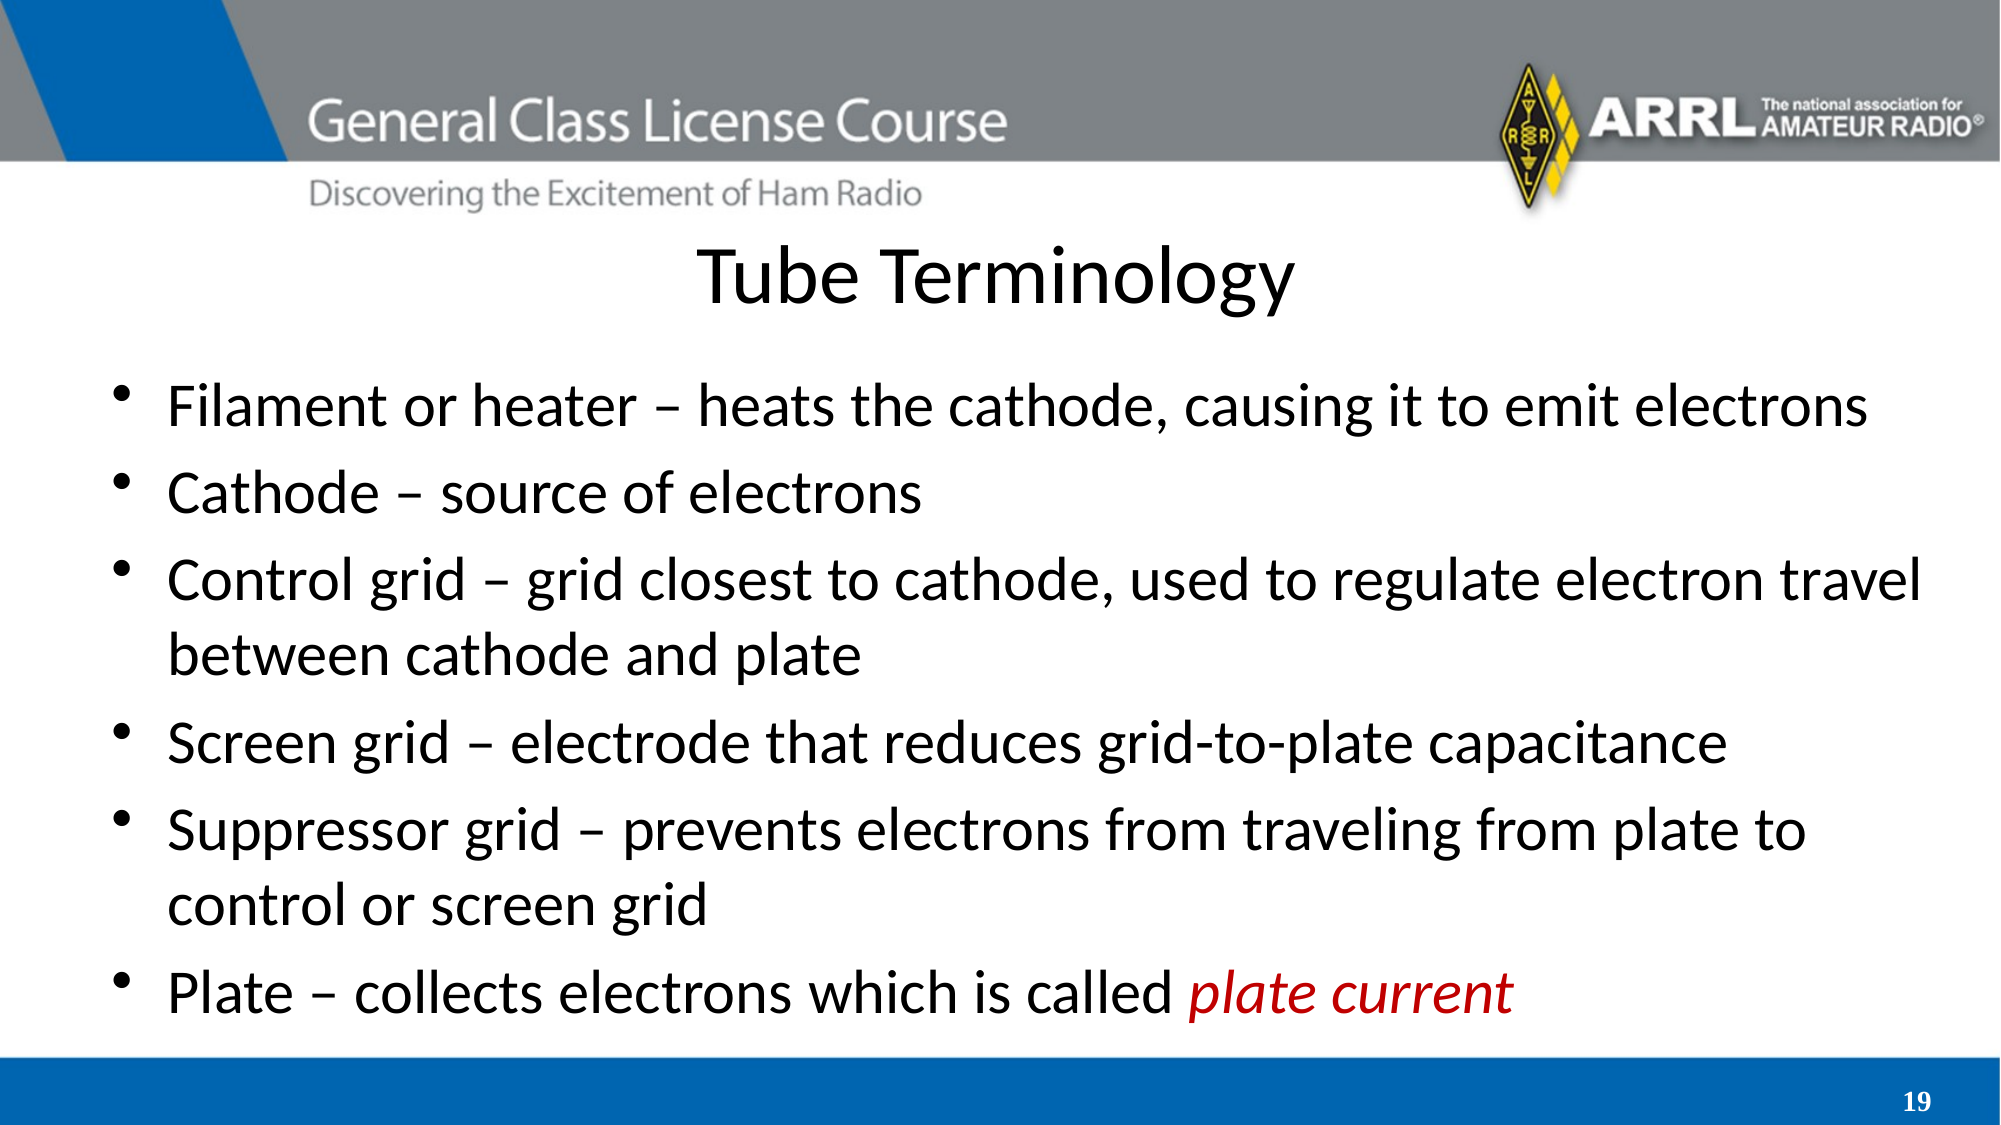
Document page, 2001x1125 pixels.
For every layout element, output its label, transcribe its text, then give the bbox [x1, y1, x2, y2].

picture [0, 0, 2001, 1125]
title Tube Terminology [96, 212, 1897, 355]
list Filament or heater – heats the cathode, causing it to emit electrons Cathode – source of electrons Control grid – grid closest to cathode, used to regulate electron travel between cathode and plate Screen grid – electrode that reduces grid-to-plate capacitance Suppressor grid – prevents electrons from traveling from plate to control or screen grid Plate – collects electrons which is called plate current [96, 355, 1950, 1050]
